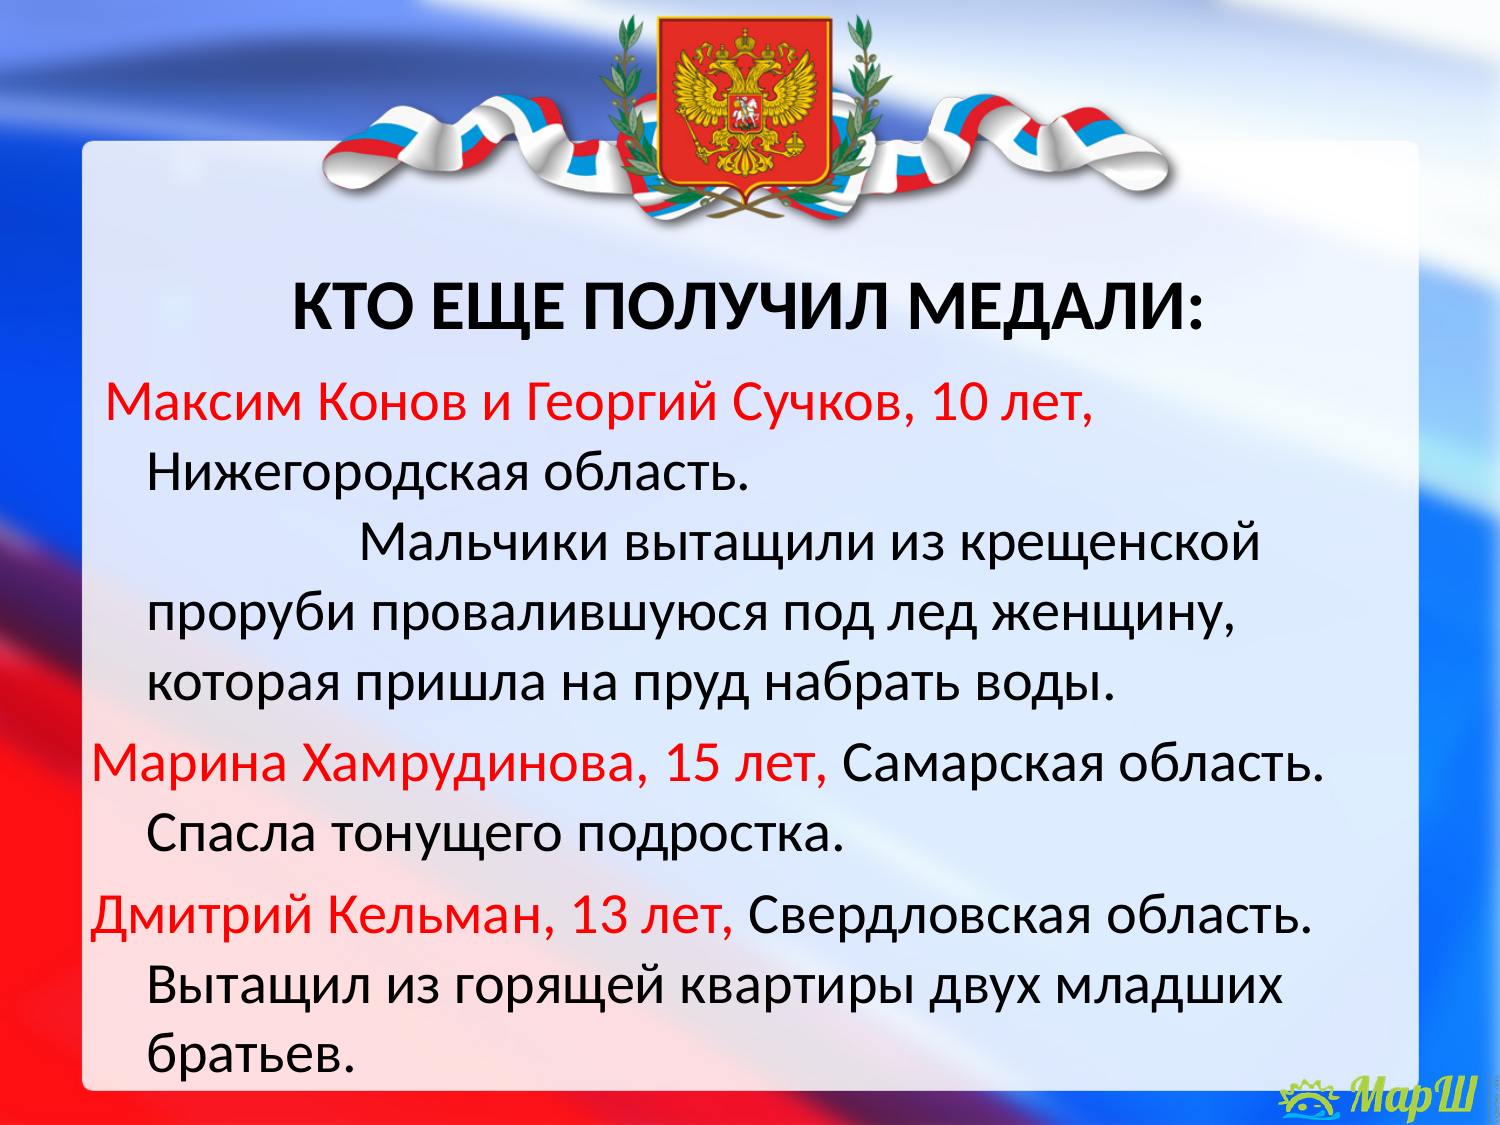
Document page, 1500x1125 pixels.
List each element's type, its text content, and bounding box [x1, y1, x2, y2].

picture [0, 0, 1500, 1125]
list Максим Конов и Георгий Сучков, 10 лет, Нижегородская область. Мальчики вытащили из крещенской проруби провалившуюся под лед женщину, которая пришла на пруд набрать воды. Марина Хамрудинова, 15 лет, Самарская область. Спасла тонущего подростка. Дмитрий Кельман, 13 лет, Свердловская область. Вытащил из горящей квартиры двух младших братьев. [75, 350, 1425, 1093]
title КТО ЕЩЕ ПОЛУЧИЛ МЕДАЛИ: [75, 249, 1425, 350]
